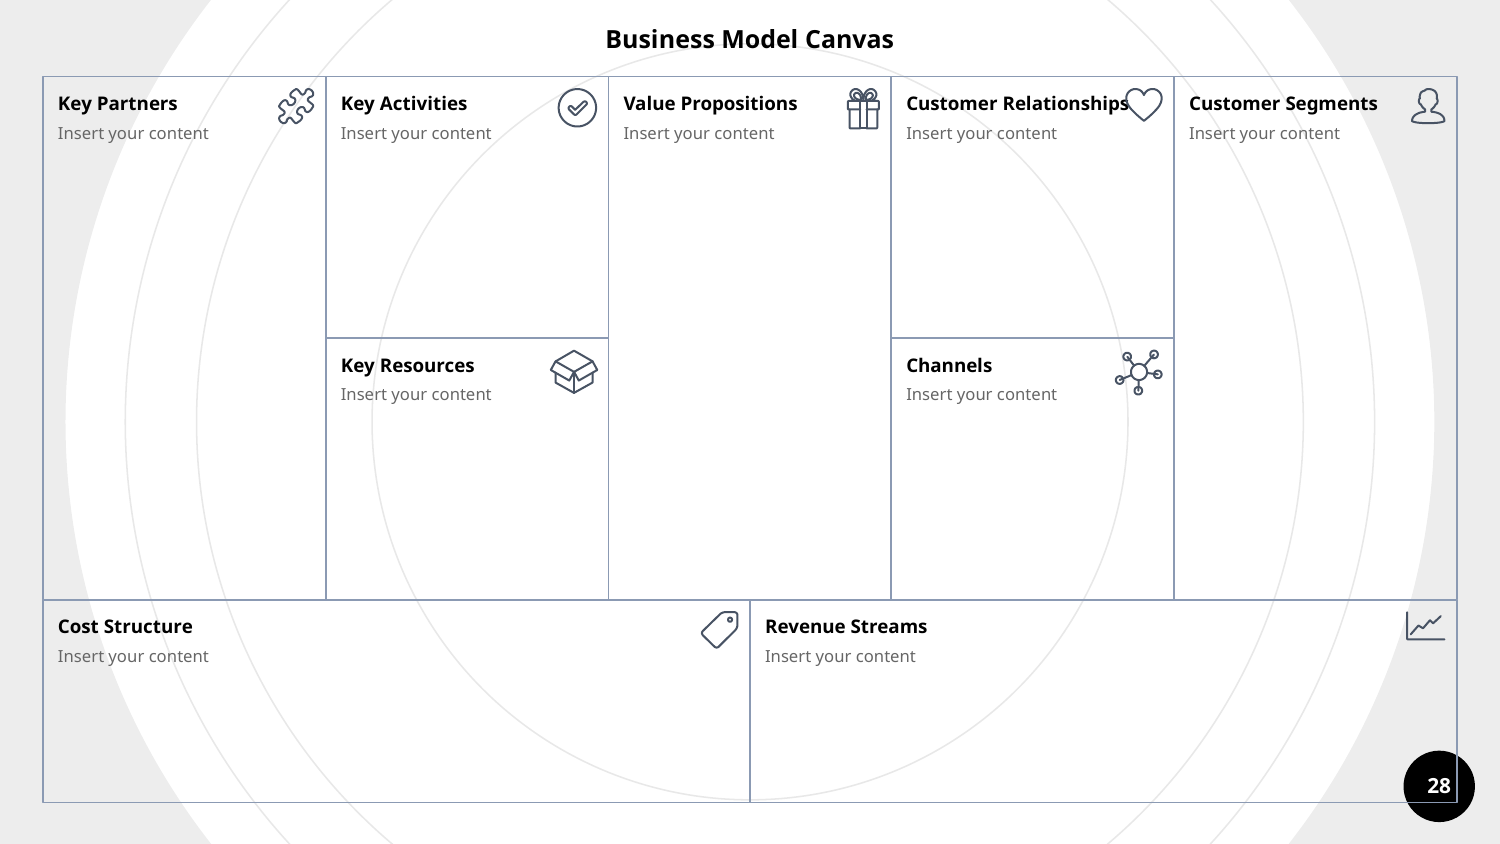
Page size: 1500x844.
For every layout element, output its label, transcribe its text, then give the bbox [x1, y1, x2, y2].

text_box Customer Relationships Insert your content [891, 76, 1174, 338]
text_box Key Resources Insert your content [326, 338, 608, 599]
text_box Cost Structure Insert your content [42, 599, 749, 803]
text_box Key Activities Insert your content [326, 76, 608, 338]
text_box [1115, 350, 1162, 395]
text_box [847, 88, 880, 129]
text_box Customer Segments Insert your content [1174, 76, 1457, 599]
text_box Channels Insert your content [891, 338, 1174, 599]
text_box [550, 350, 598, 394]
text_box Key Partners Insert your content [42, 76, 326, 599]
title Business Model Canvas [42, 0, 1457, 76]
text_box Revenue Streams Insert your content [749, 599, 1457, 803]
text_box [1406, 612, 1445, 640]
text_box Value Propositions Insert your content [608, 76, 891, 599]
slide_number 28 [1403, 750, 1475, 823]
